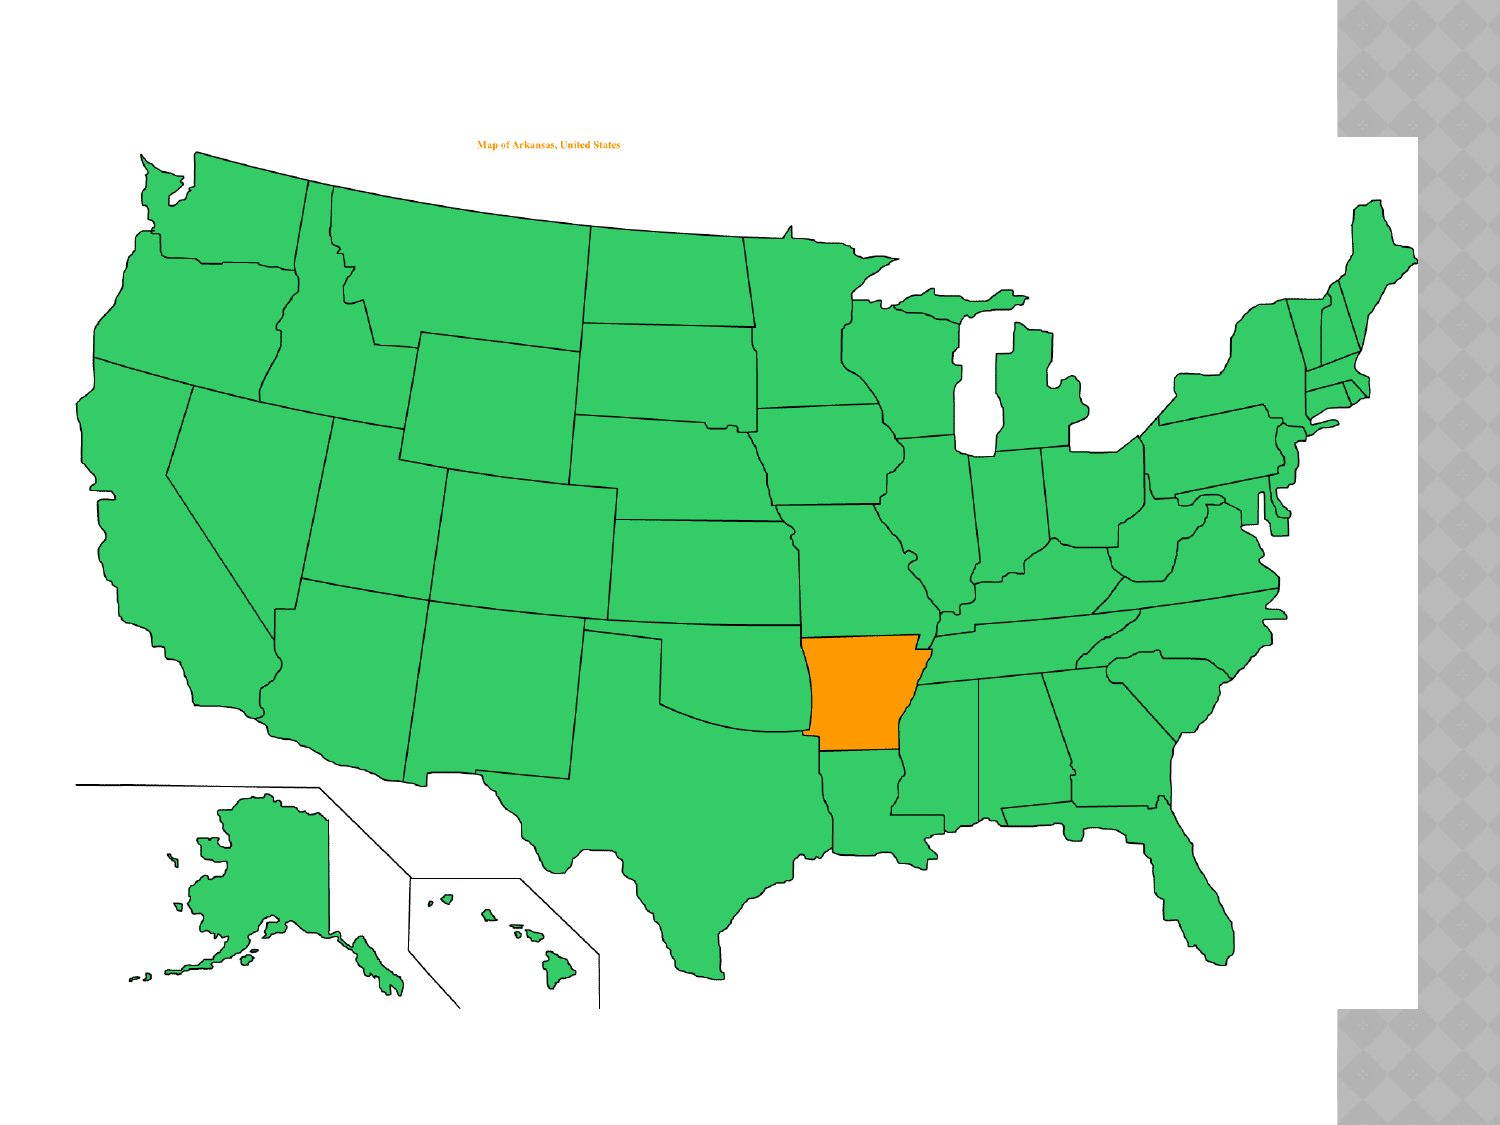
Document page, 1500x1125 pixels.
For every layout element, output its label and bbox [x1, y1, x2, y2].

picture [74, 137, 1418, 1009]
